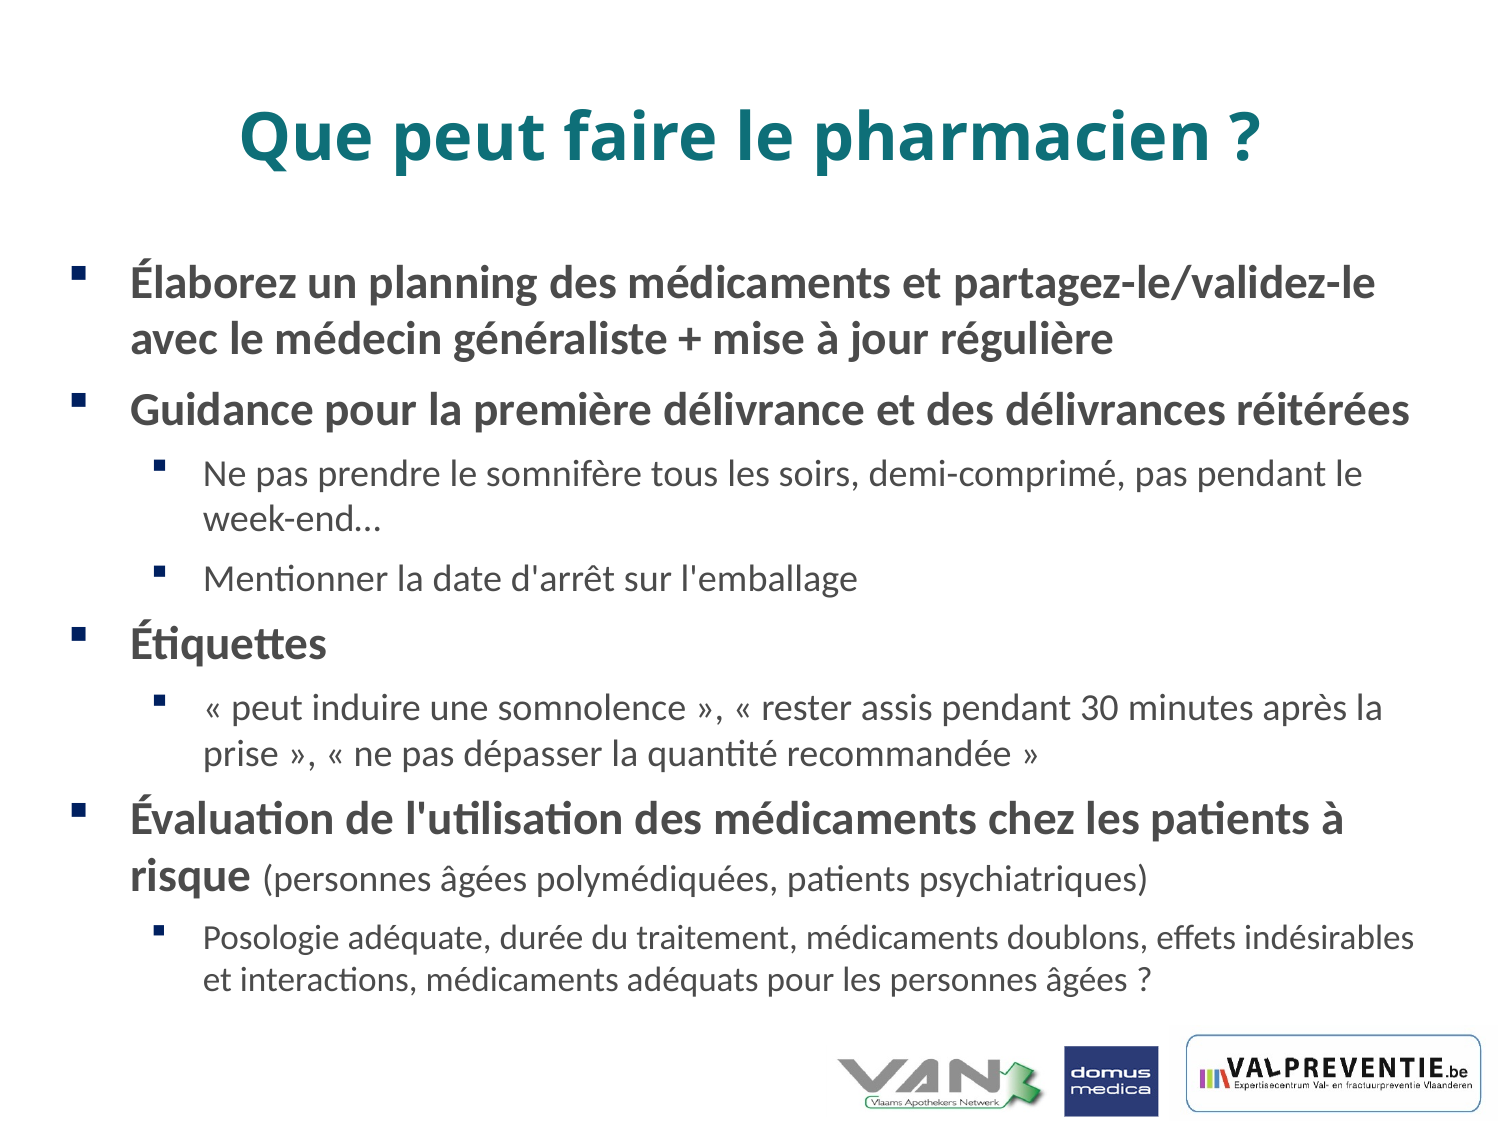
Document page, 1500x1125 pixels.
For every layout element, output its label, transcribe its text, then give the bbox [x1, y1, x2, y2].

picture [826, 1025, 1498, 1125]
text_box Élaborez un planning des médicaments et partagez-le/validez-le avec le médecin généraliste + mise à jour régulière Guidance pour la première délivrance et des délivrances réitérées Ne pas prendre le somnifère tous les soirs, demi-comprimé, pas pendant le week-end… Mentionner la date d'arrêt sur l'emballage Étiquettes « peut induire une somnolence », « rester assis pendant 30 minutes après la prise », « ne pas dépasser la quantité recommandée » Évaluation de l'utilisation des médicaments chez les patients à risque (personnes âgées polymédiquées, patients psychiatriques) Posologie adéquate, durée du traitement, médicaments doublons, effets indésirables et interactions, médicaments adéquats pour les personnes âgées ? [53, 243, 1447, 1071]
title Que peut faire le pharmacien ? [75, 45, 1425, 233]
